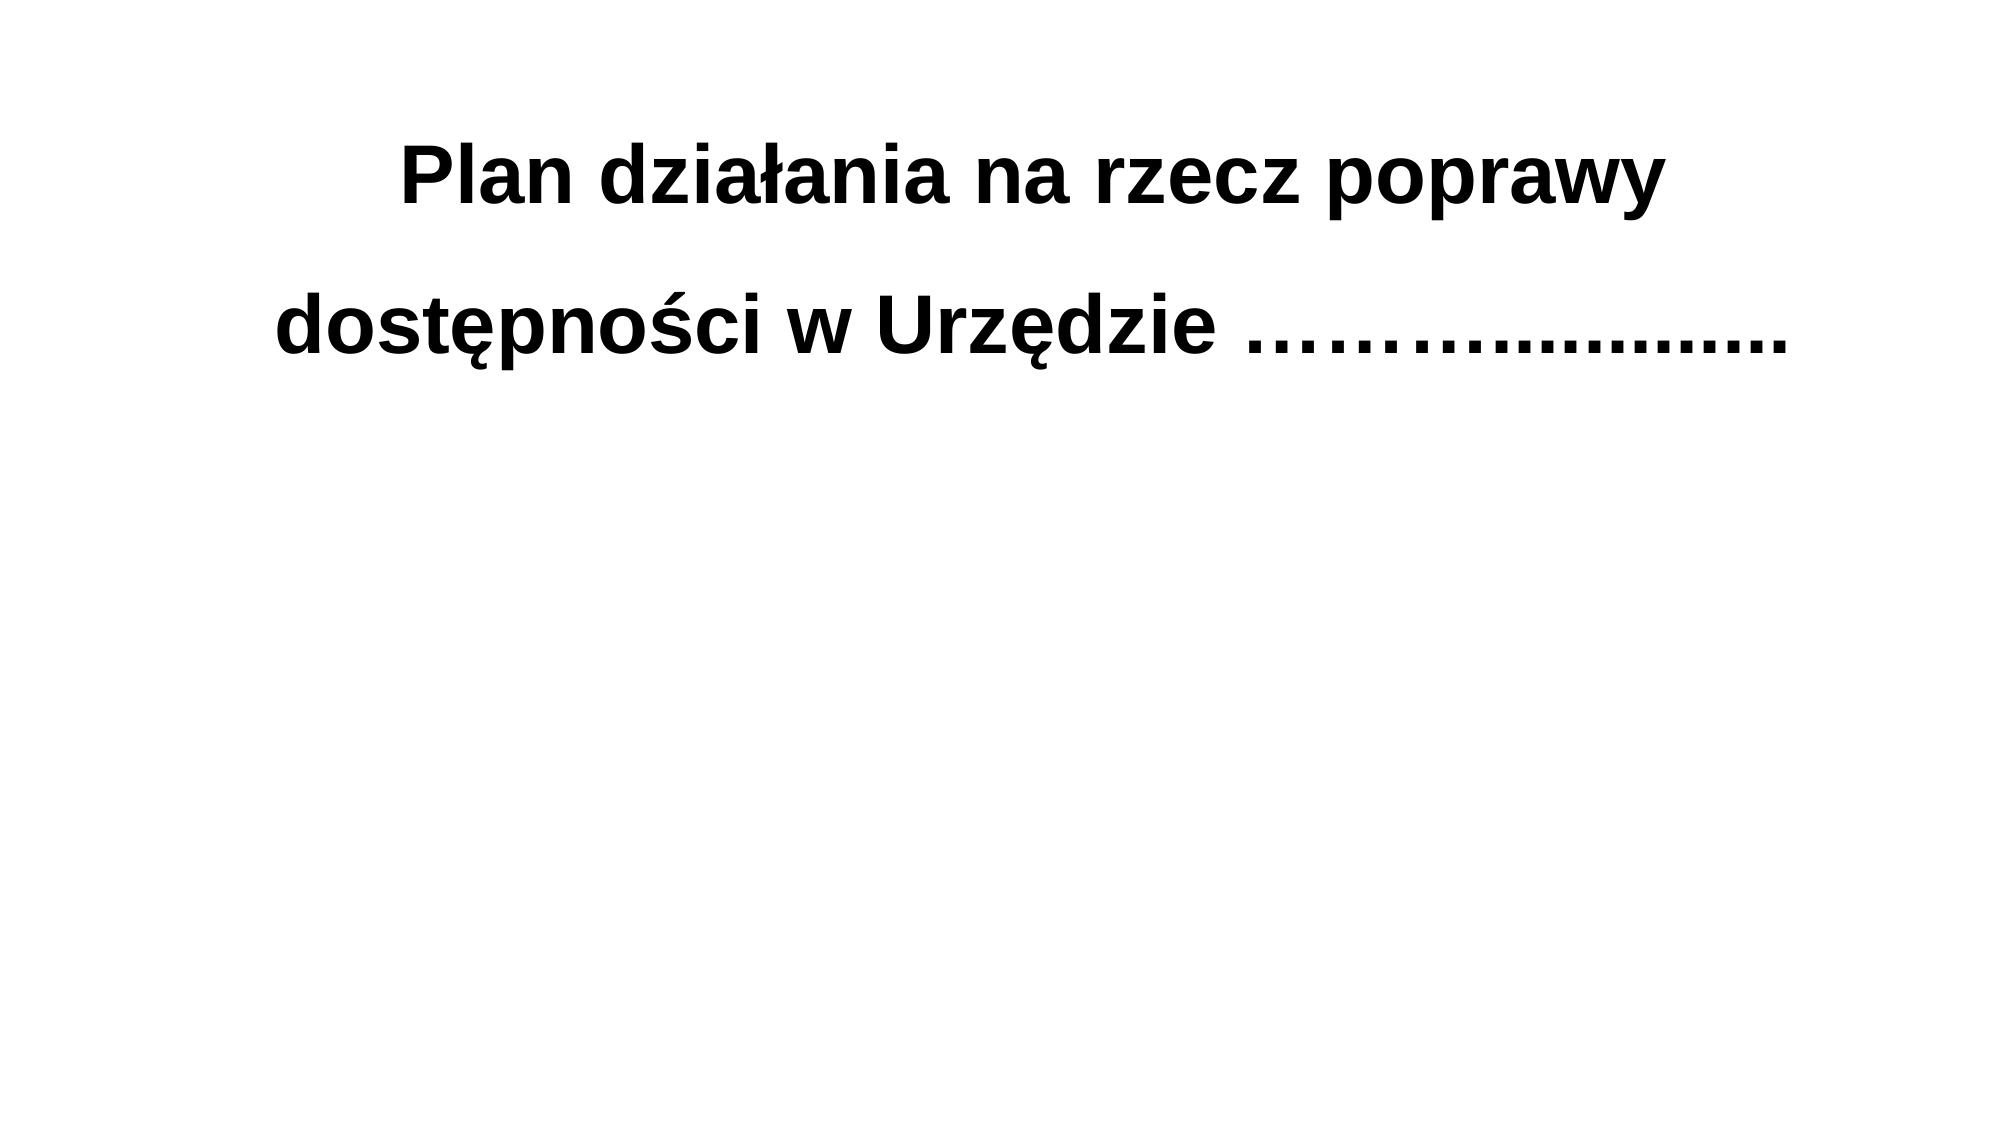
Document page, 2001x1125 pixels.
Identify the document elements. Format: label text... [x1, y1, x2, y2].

title Plan działania na rzecz poprawy dostępności w Urzędzie ………............. [249, 62, 1819, 378]
